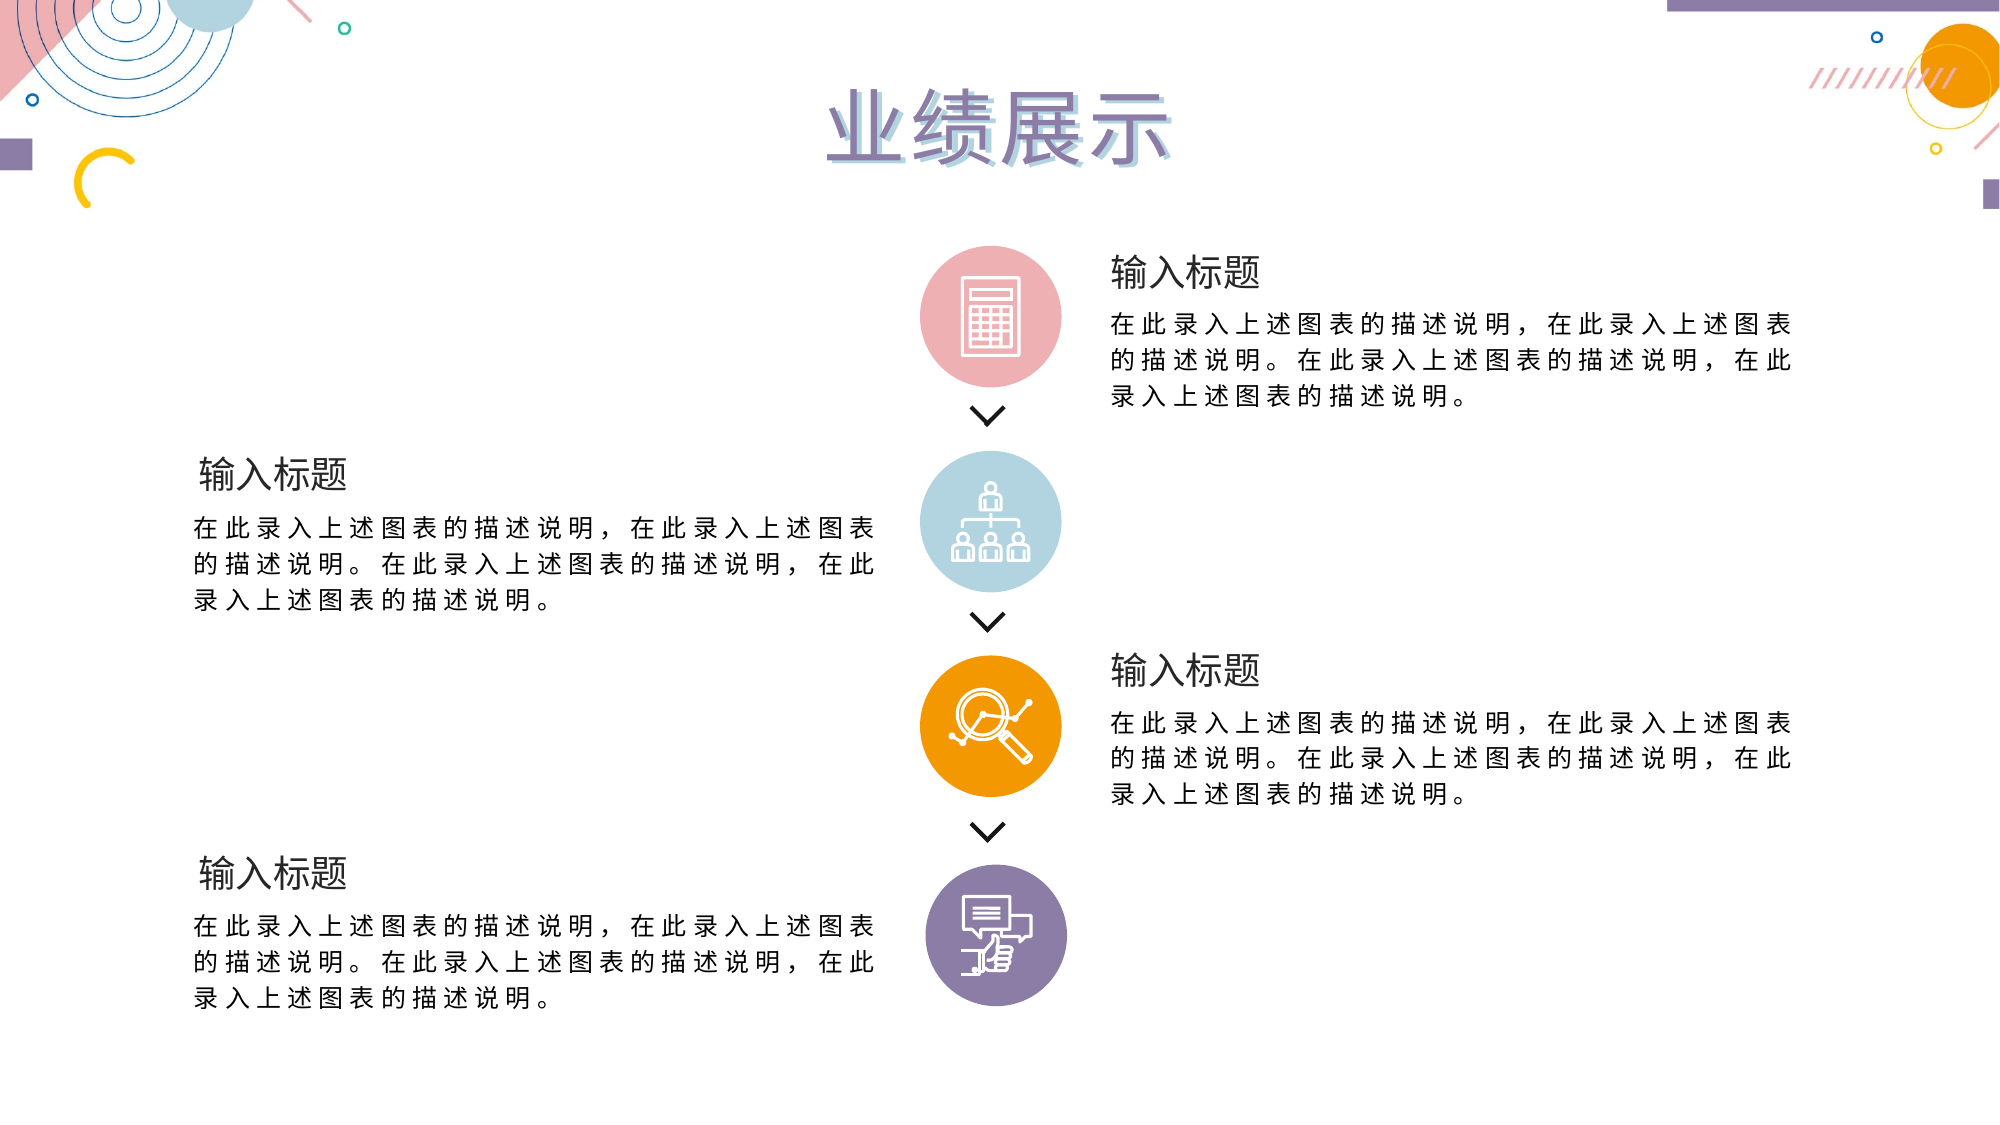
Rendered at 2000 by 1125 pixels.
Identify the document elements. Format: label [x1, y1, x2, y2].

text_box [752, 67, 1247, 188]
picture [0, 0, 2000, 1125]
text_box [179, 245, 1819, 1065]
